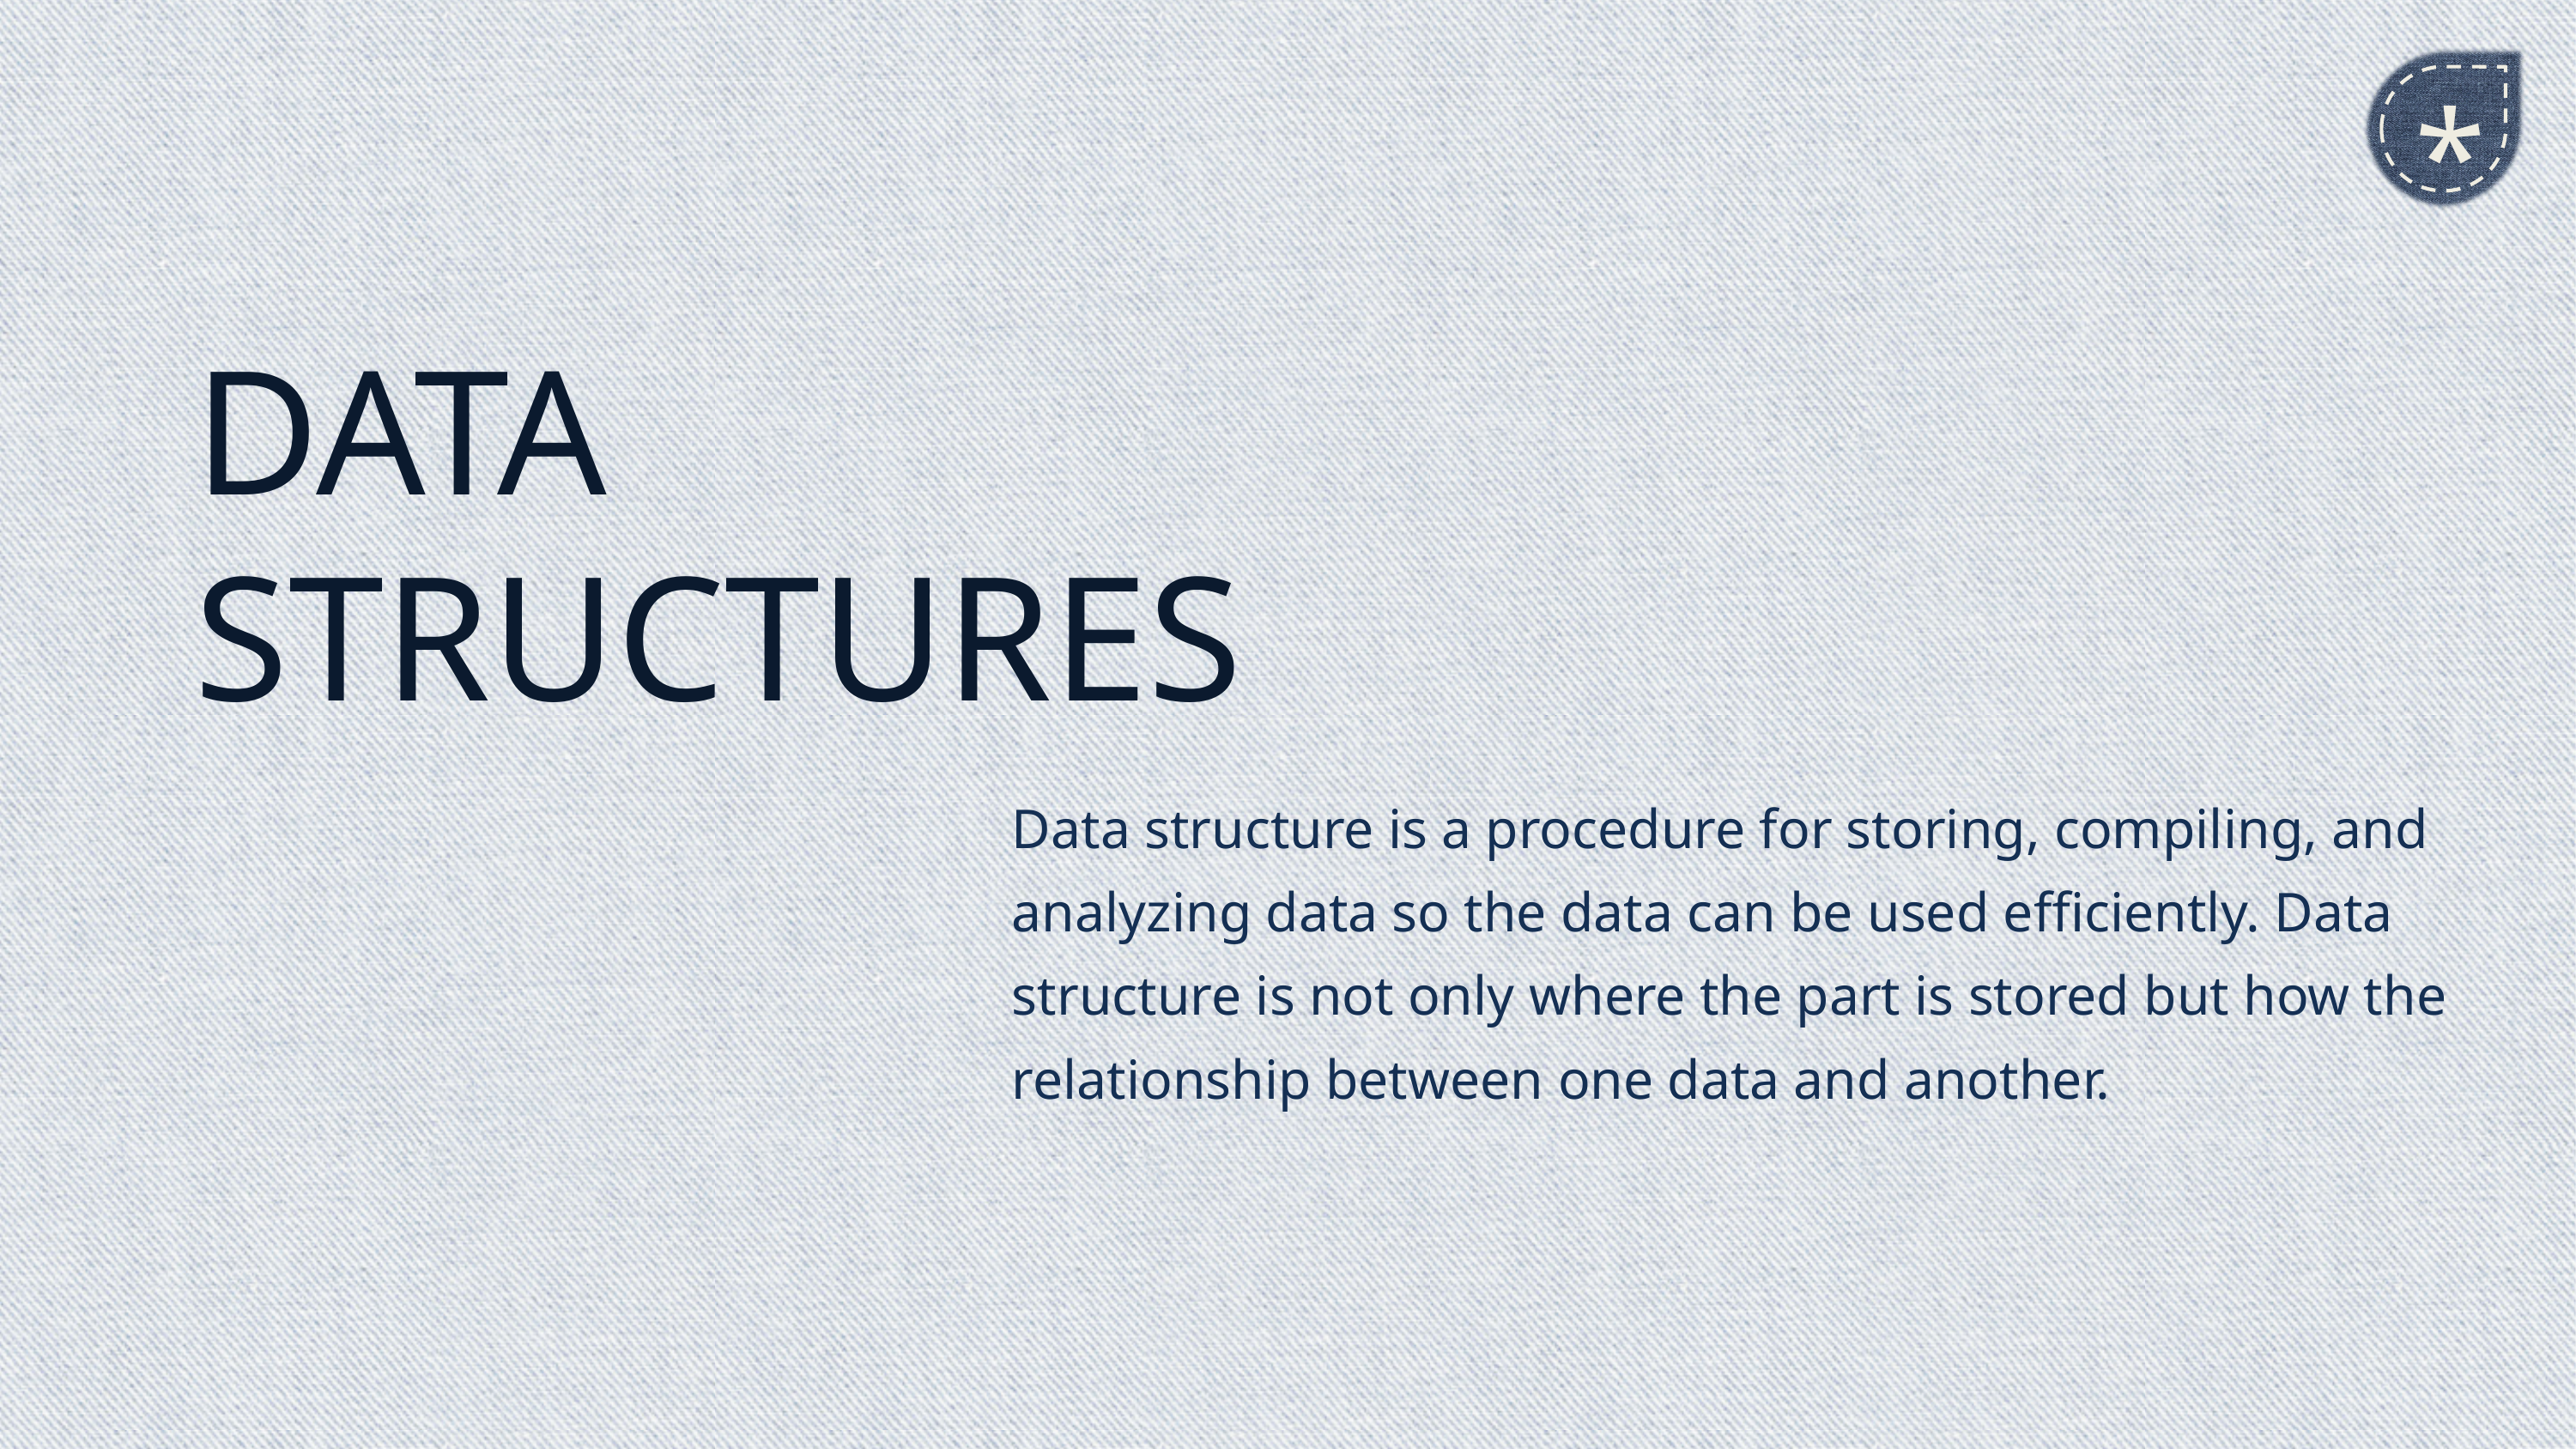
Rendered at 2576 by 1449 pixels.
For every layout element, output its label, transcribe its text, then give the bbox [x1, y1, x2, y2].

slide_number * [2391, 114, 2500, 191]
picture [0, 0, 2576, 1449]
list Data structure is a procedure for storing, compiling, and analyzing data so the data can be used efficiently. Data structure is not only where the part is stored but how the relationship between one data and another. [999, 768, 2576, 1129]
list DATA STRUCTURES [181, 364, 1488, 694]
